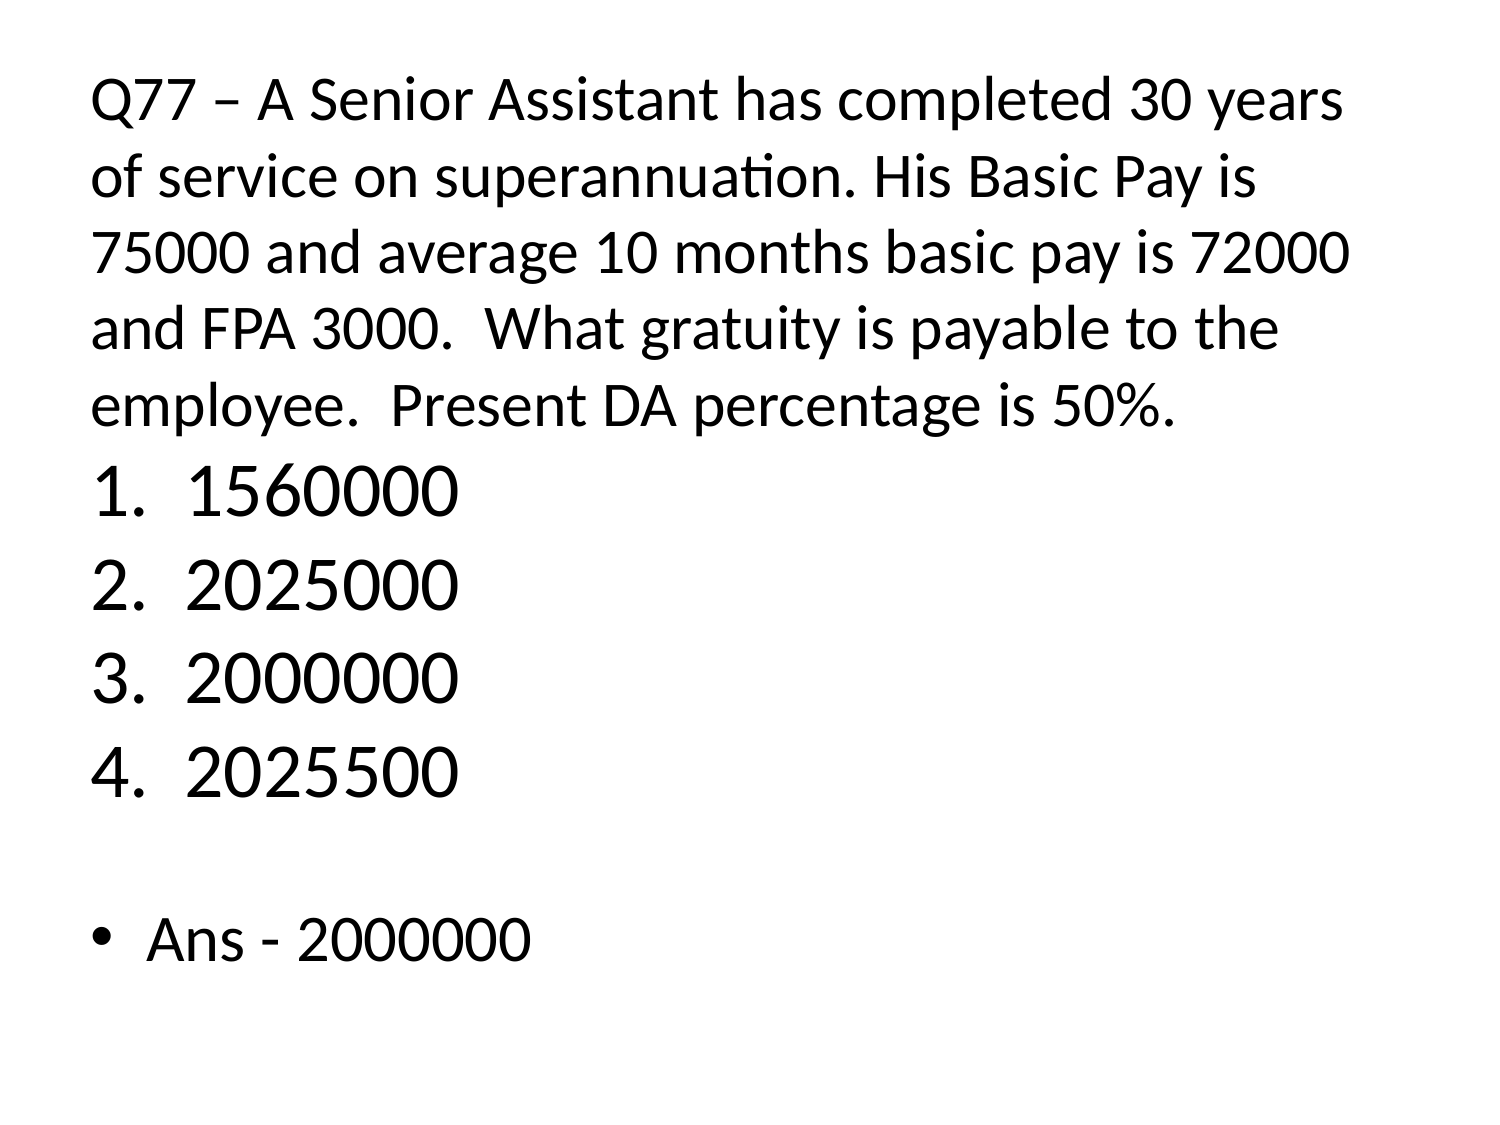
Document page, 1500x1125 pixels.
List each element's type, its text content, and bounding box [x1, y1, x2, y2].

title Q77 – A Senior Assistant has completed 30 years of service on superannuation. His Basic Pay is 75000 and average 10 months basic pay is 72000 and FPA 3000. What gratuity is payable to the employee. Present DA percentage is 50%. 1. 1560000 2. 2025000 3. 2000000 4. 2025500 [75, 45, 1425, 825]
list Ans - 2000000 [75, 887, 1425, 1005]
